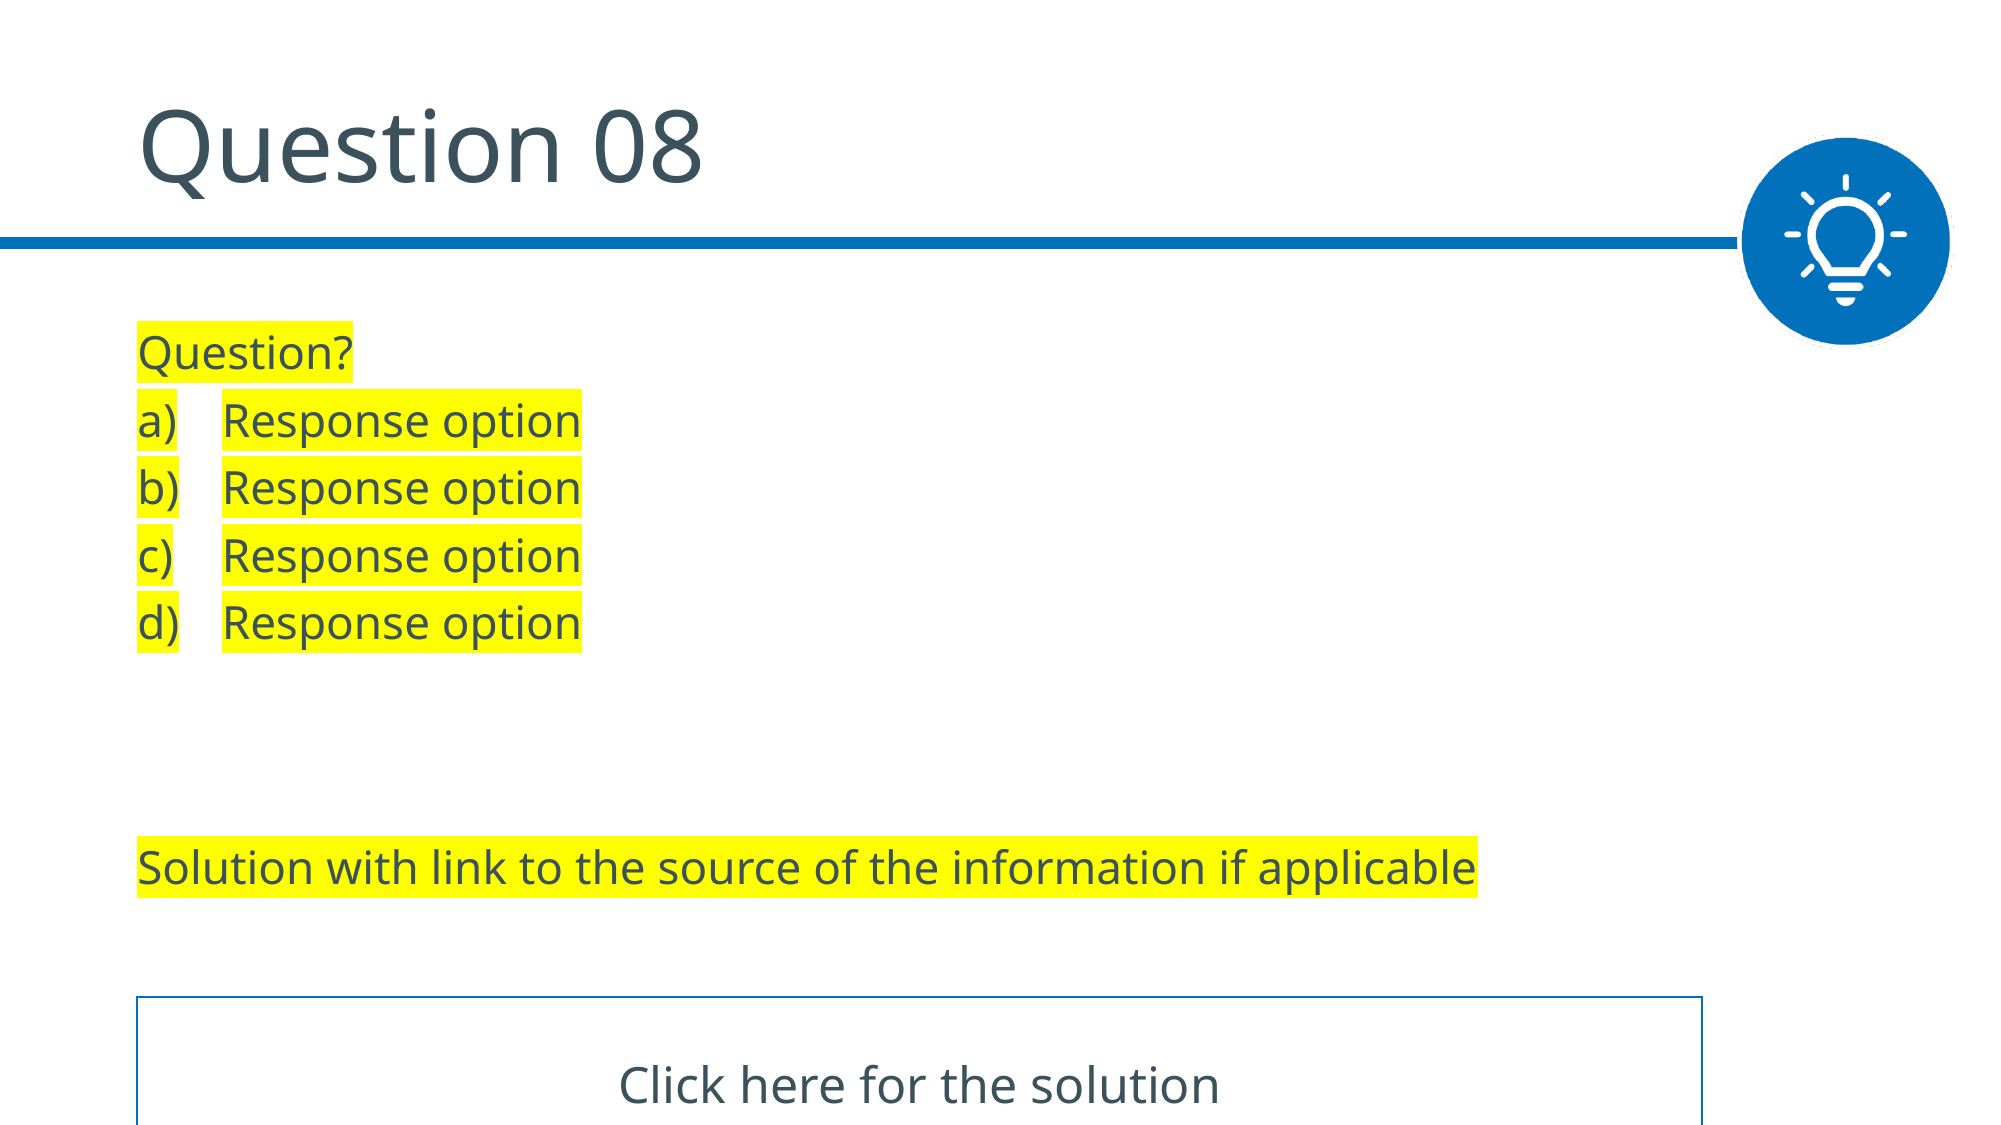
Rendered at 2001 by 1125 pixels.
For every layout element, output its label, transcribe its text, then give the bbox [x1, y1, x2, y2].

list Solution with link to the source of the information if applicable [137, 838, 1703, 996]
list Question? Response option Response option Response option Response option [137, 324, 1703, 782]
picture [1737, 133, 1954, 349]
text_box Click here for the solution [136, 996, 1703, 1125]
title Question 08 [137, 47, 1703, 238]
